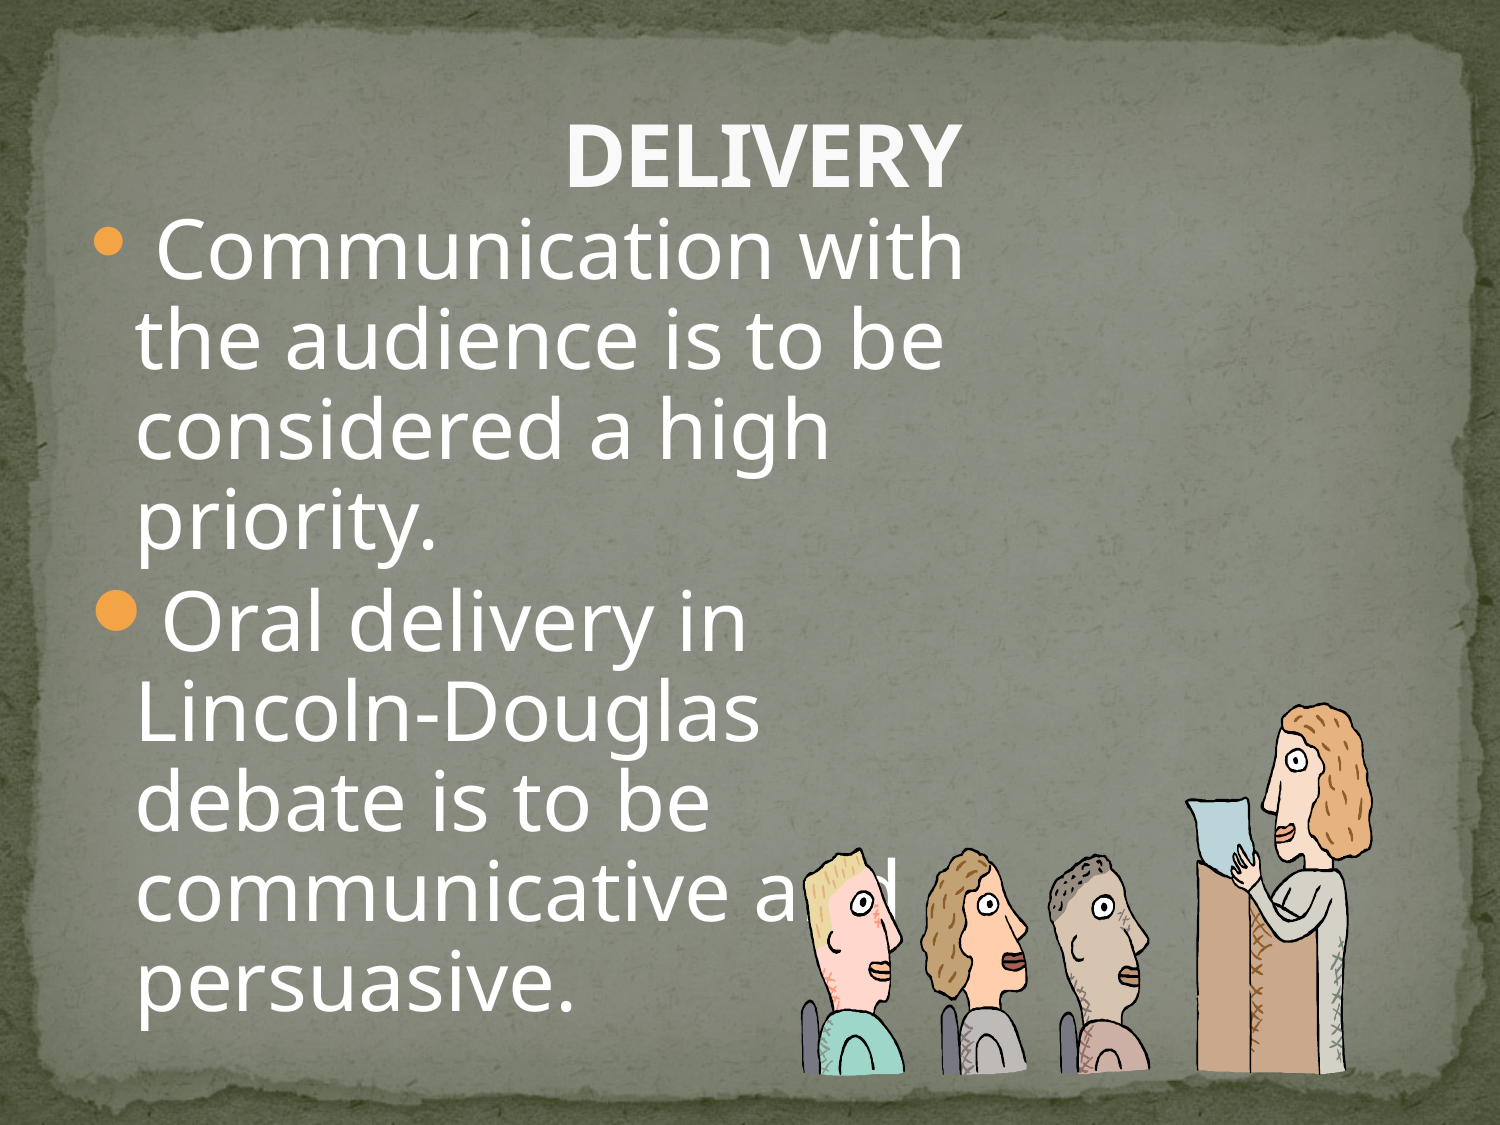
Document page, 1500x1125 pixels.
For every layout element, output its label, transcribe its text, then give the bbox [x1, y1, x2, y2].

list Communication with the audience is to be considered a high priority. Oral delivery in Lincoln-Douglas debate is to be communicative and persuasive. [75, 200, 1063, 1025]
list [802, 702, 1380, 1086]
title DELIVERY [87, 37, 1438, 213]
